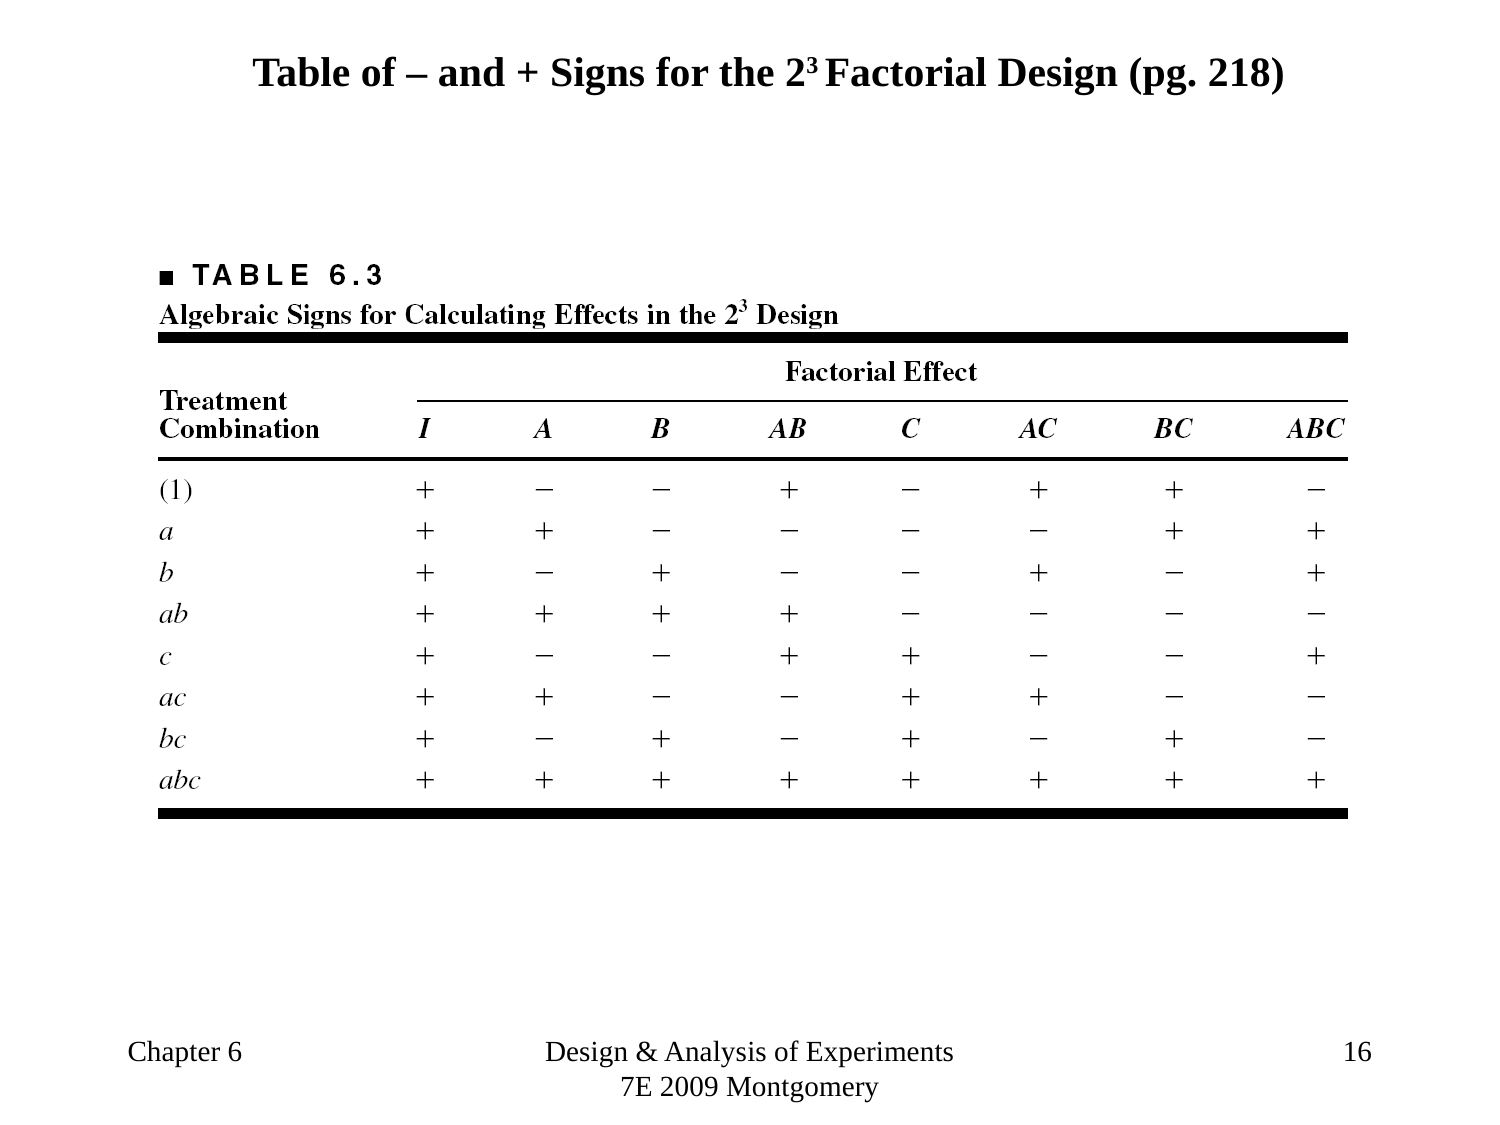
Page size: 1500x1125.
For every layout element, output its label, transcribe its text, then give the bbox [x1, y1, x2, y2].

slide_number Chapter 6 [112, 1024, 426, 1101]
slide_number 16 [1074, 1024, 1388, 1101]
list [112, 240, 1388, 859]
text_box Table of – and + Signs for the 23 Factorial Design (pg. 218) [150, 37, 1388, 103]
footer Design & Analysis of Experiments 7E 2009 Montgomery [512, 1024, 988, 1101]
